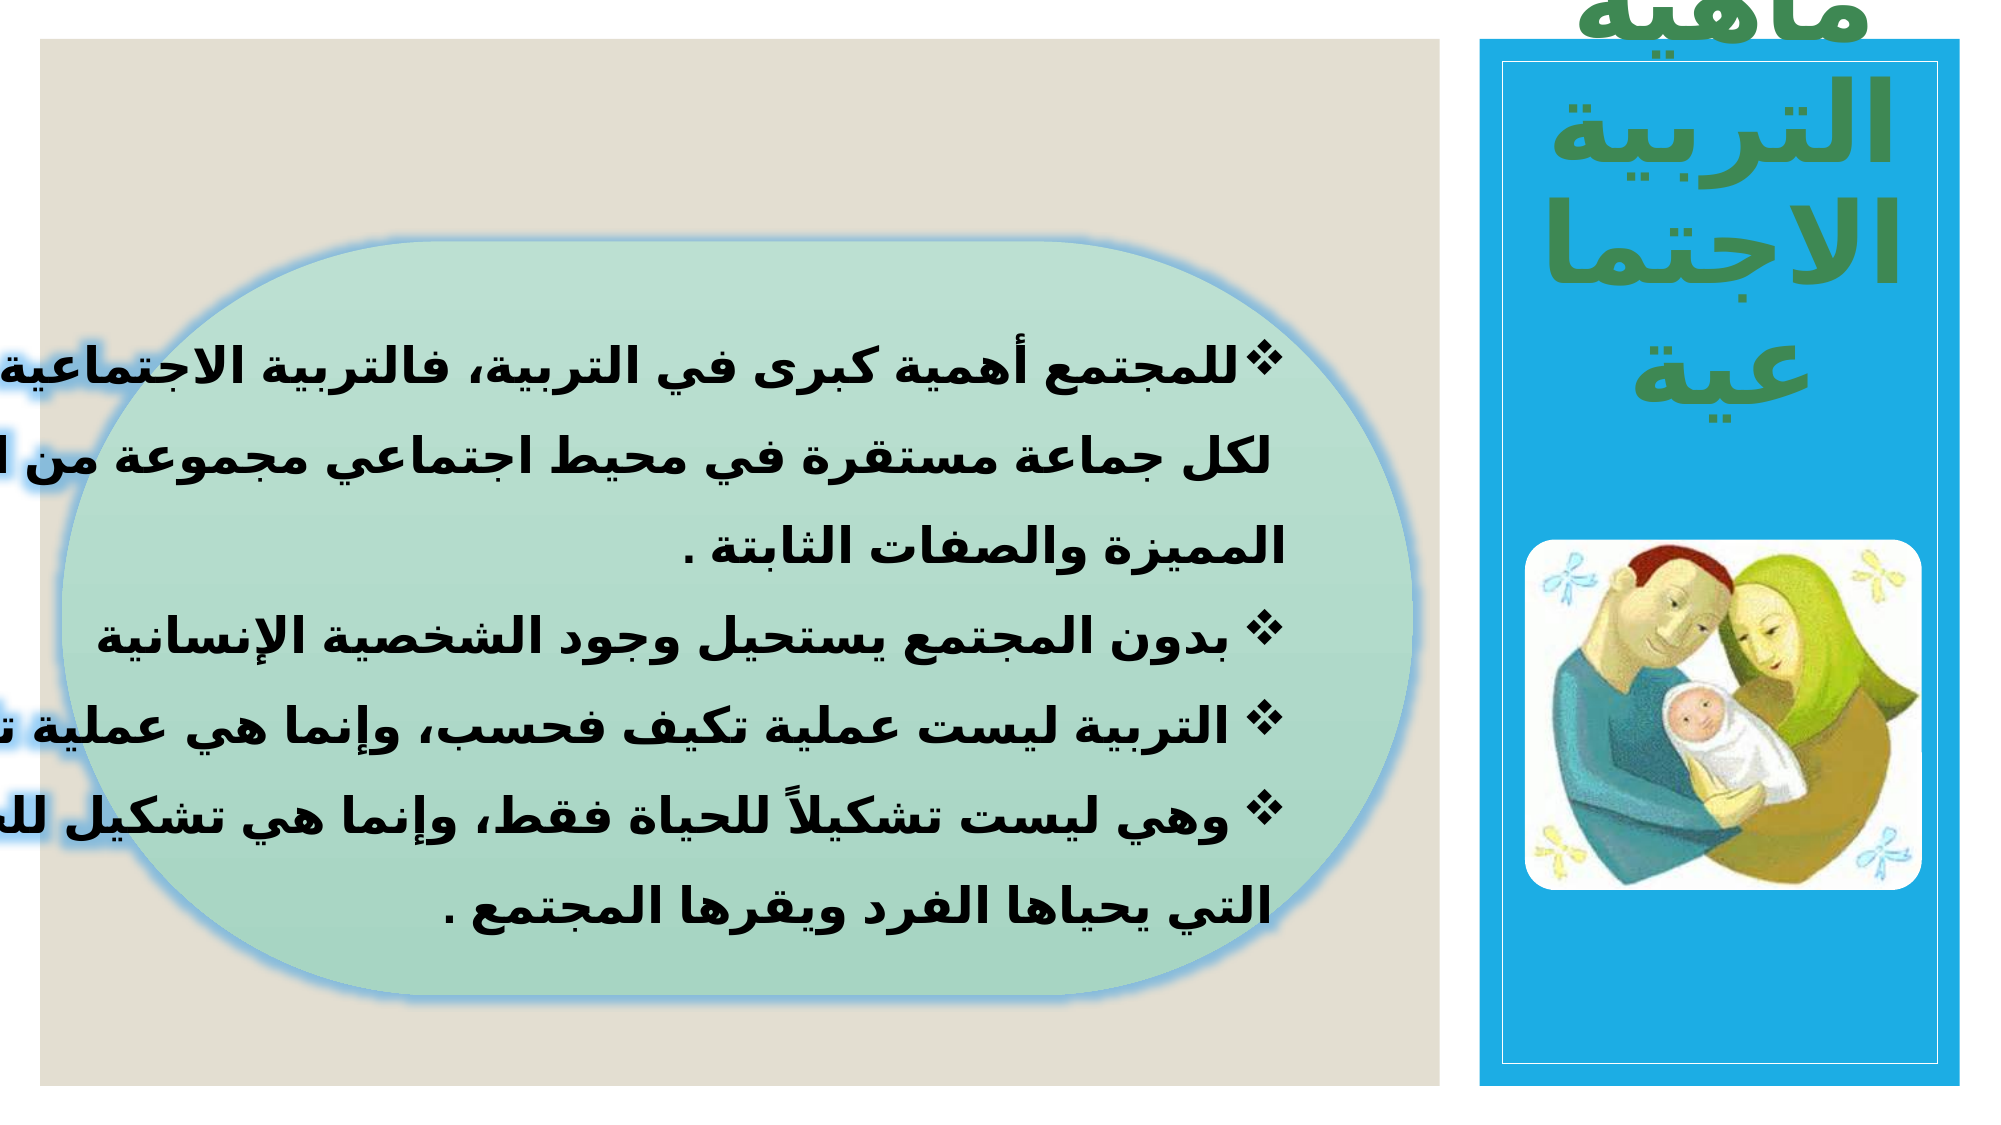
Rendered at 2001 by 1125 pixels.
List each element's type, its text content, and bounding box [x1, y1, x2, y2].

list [1524, 539, 1922, 890]
title ماهية التربية الاجتماعية [1524, 166, 1924, 437]
text_box للمجتمع أهمية كبرى في التربية، فالتربية الاجتماعية هي التي تجعل لكل جماعة مستقرة في محيط اجتماعي مجموعة من الأنماط السلوكية المميزة والصفات الثابتة . بدون المجتمع يستحيل وجود الشخصية الإنسانية التربية ليست عملية تكيف فحسب، وإنما هي عملية تكيف اجتماعي وهي ليست تشكيلاً للحياة فقط، وإنما هي تشكيل للحياة الاجتماعية التي يحياها الفرد ويقرها المجتمع . [61, 240, 1414, 996]
